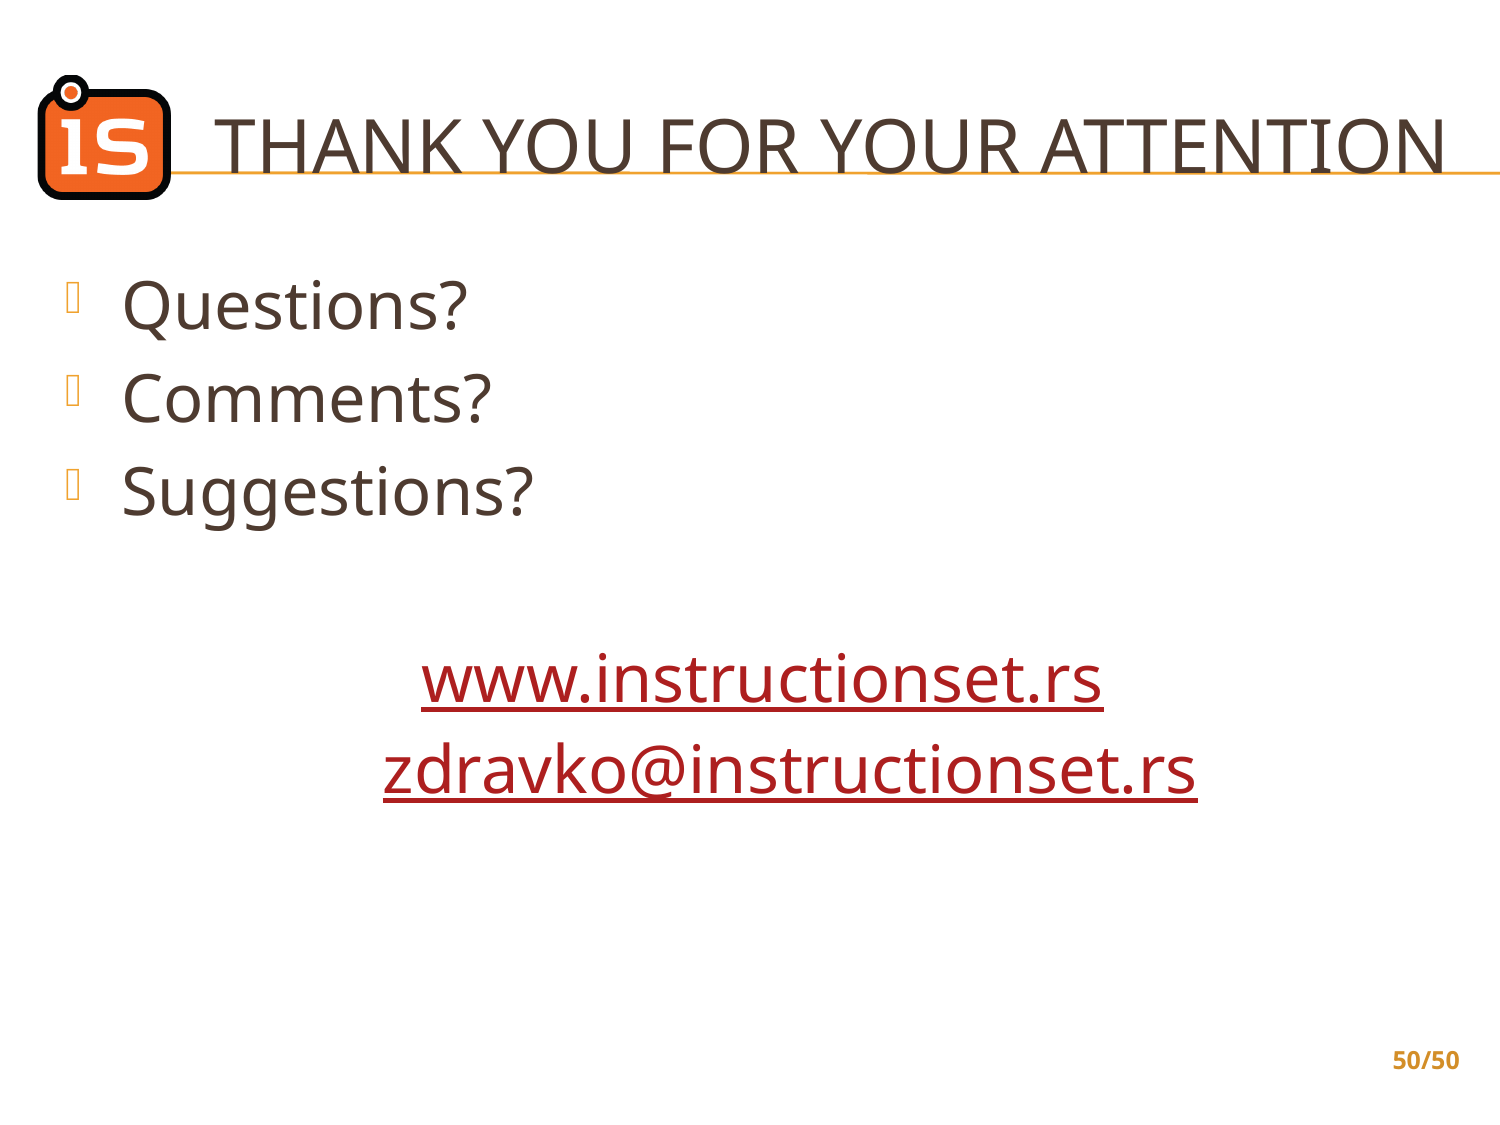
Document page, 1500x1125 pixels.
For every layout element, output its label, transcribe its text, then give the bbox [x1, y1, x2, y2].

slide_number 50/50 [1350, 1037, 1475, 1079]
picture [37, 75, 171, 200]
title THANK YOU FOR YOUR ATTENTION [200, 75, 1475, 213]
list Questions? Comments? Suggestions? www.instructionset.rs zdravko@instructionset.rs [49, 254, 1476, 998]
